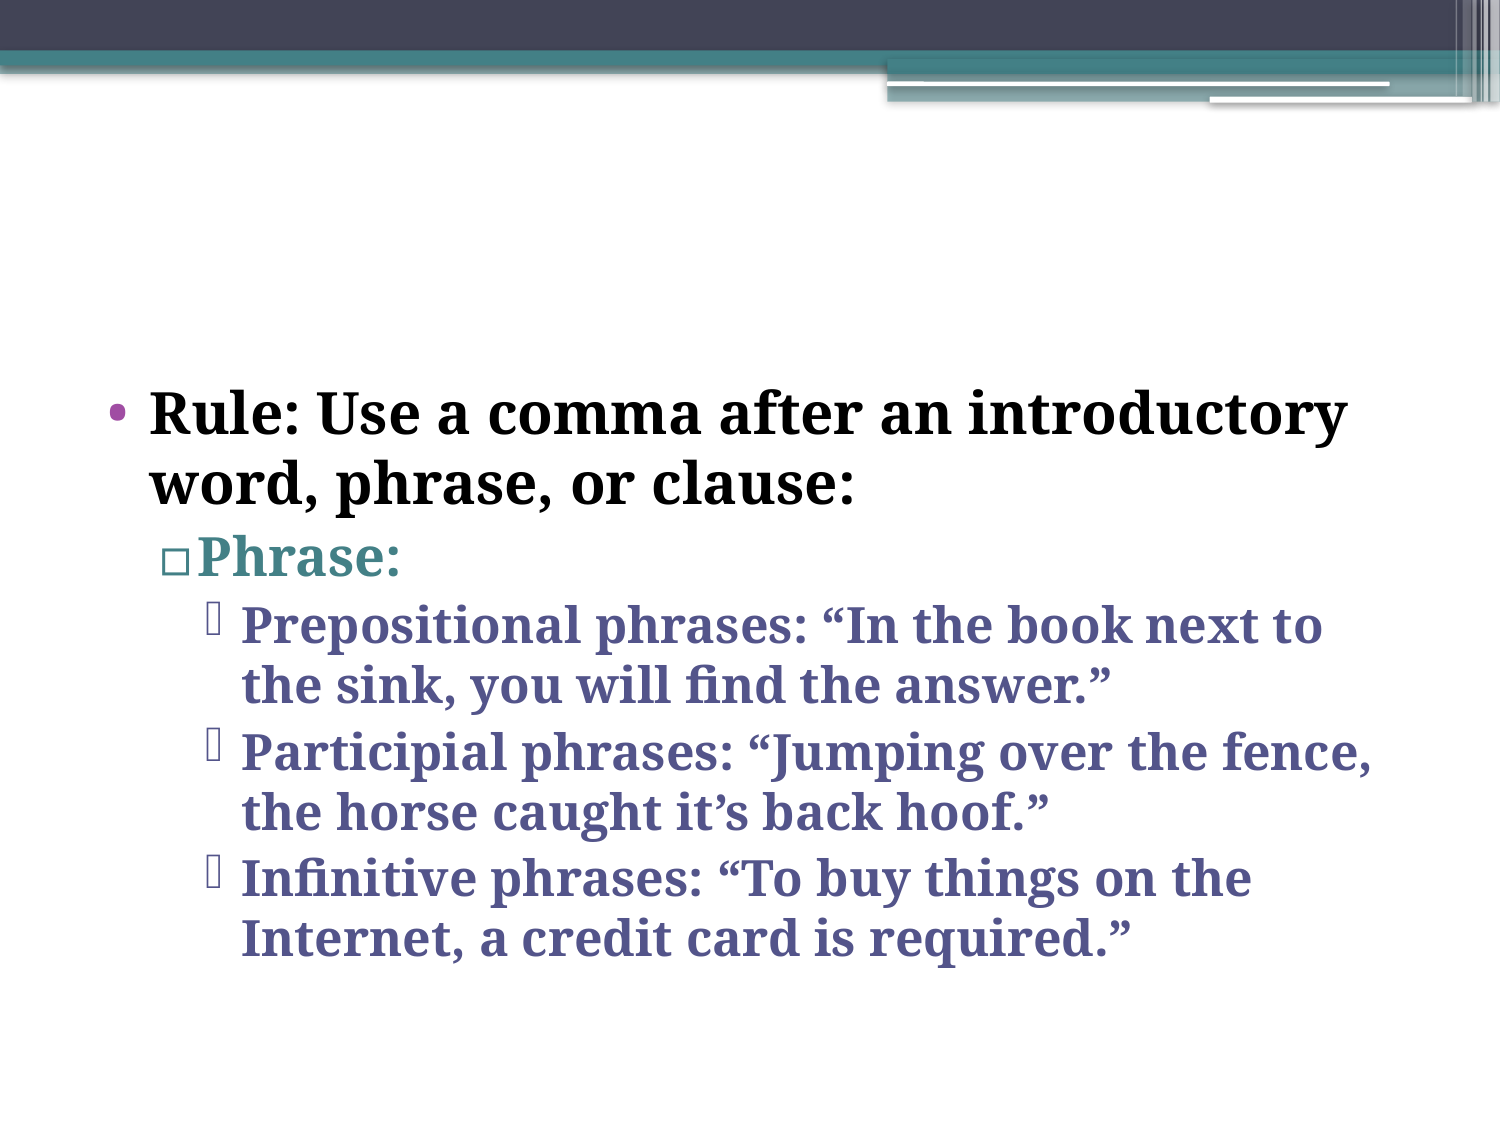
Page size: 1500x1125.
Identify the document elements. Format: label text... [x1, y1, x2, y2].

list Rule: Use a comma after an introductory word, phrase, or clause: Phrase: Prepositional phrases: “In the book next to the sink, you will find the answer.” Participial phrases: “Jumping over the fence, the horse caught it’s back hoof.” Infinitive phrases: “To buy things on the Internet, a credit card is required.” [75, 368, 1425, 1079]
